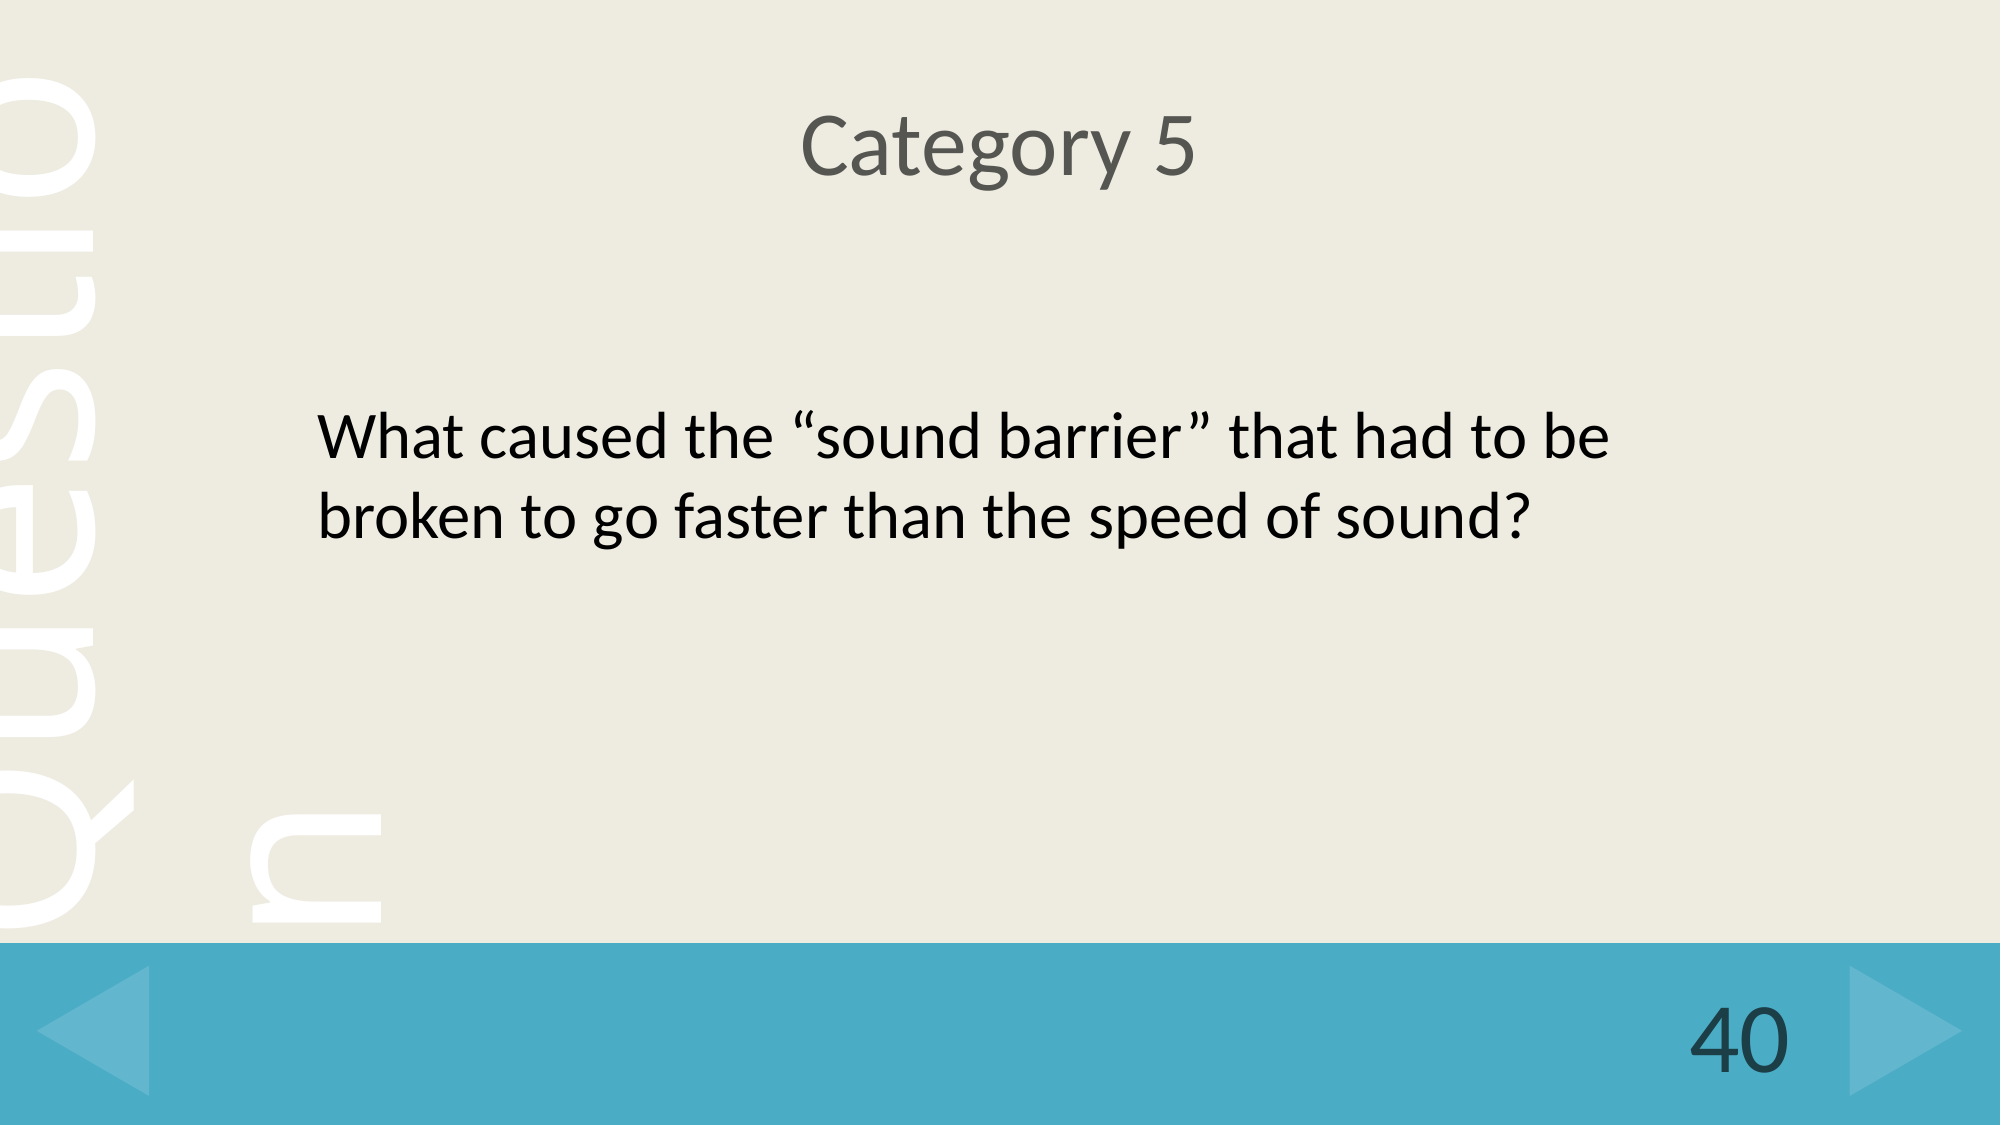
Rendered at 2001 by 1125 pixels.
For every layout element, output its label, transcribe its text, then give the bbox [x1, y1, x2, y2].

list What caused the “sound barrier” that had to be broken to go faster than the speed of sound? [302, 307, 1760, 636]
list 40 [1494, 967, 1806, 1097]
title Category 5 [99, 45, 1900, 233]
